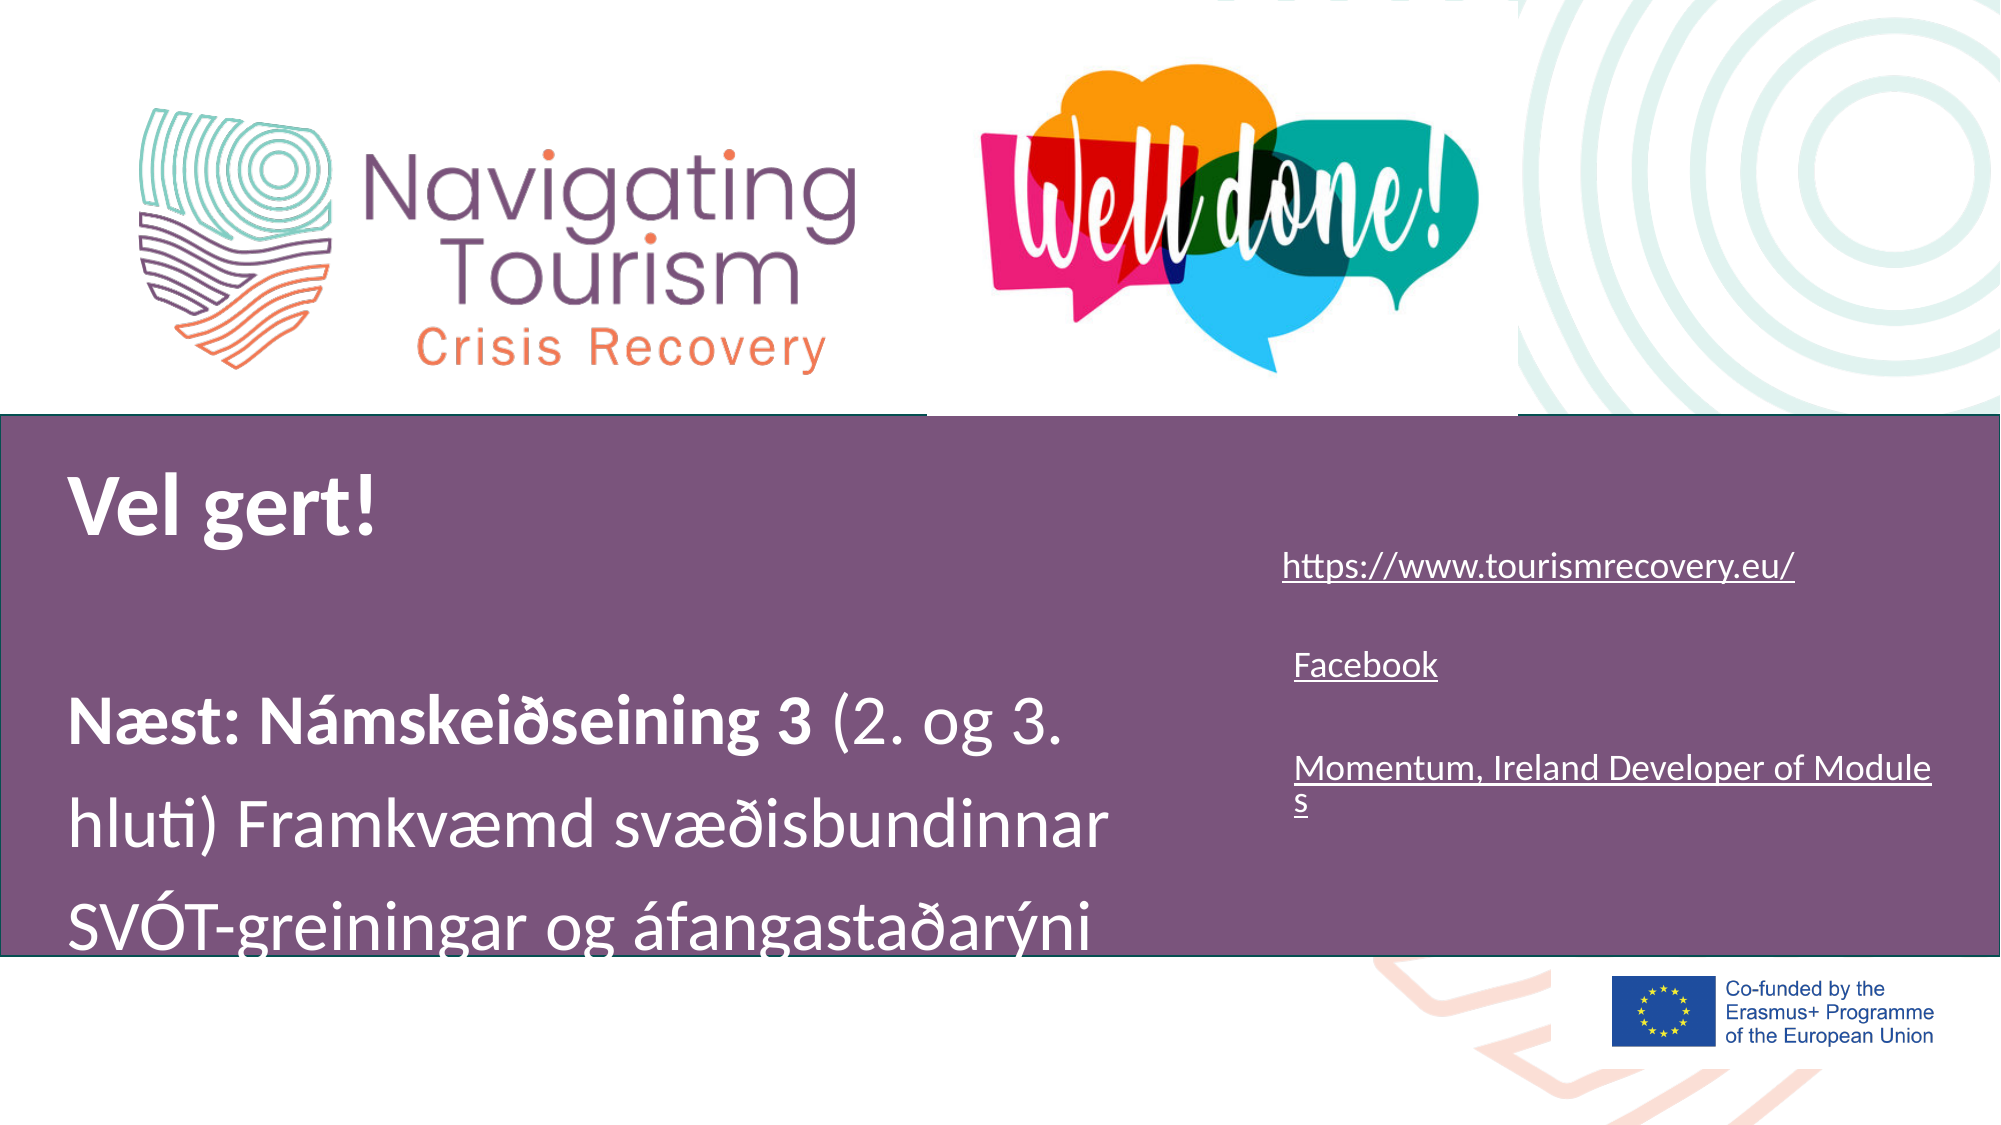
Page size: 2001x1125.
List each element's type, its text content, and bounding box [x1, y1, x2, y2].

list Momentum, Ireland Developer of Modules [1278, 740, 1948, 801]
text_box [0, 414, 2000, 957]
list https://www.tourismrecovery.eu/ [1266, 538, 1875, 598]
picture [100, 77, 905, 414]
list Vel gert! Næst: Námskeiðseining 3 (2. og 3. hluti) Framkvæmd svæðisbundinnar SVÓT-greiningar og áfangastaðarýni [52, 417, 1196, 978]
list Facebook [1278, 637, 1898, 697]
picture [927, 0, 2000, 416]
picture [1194, 957, 2000, 1125]
